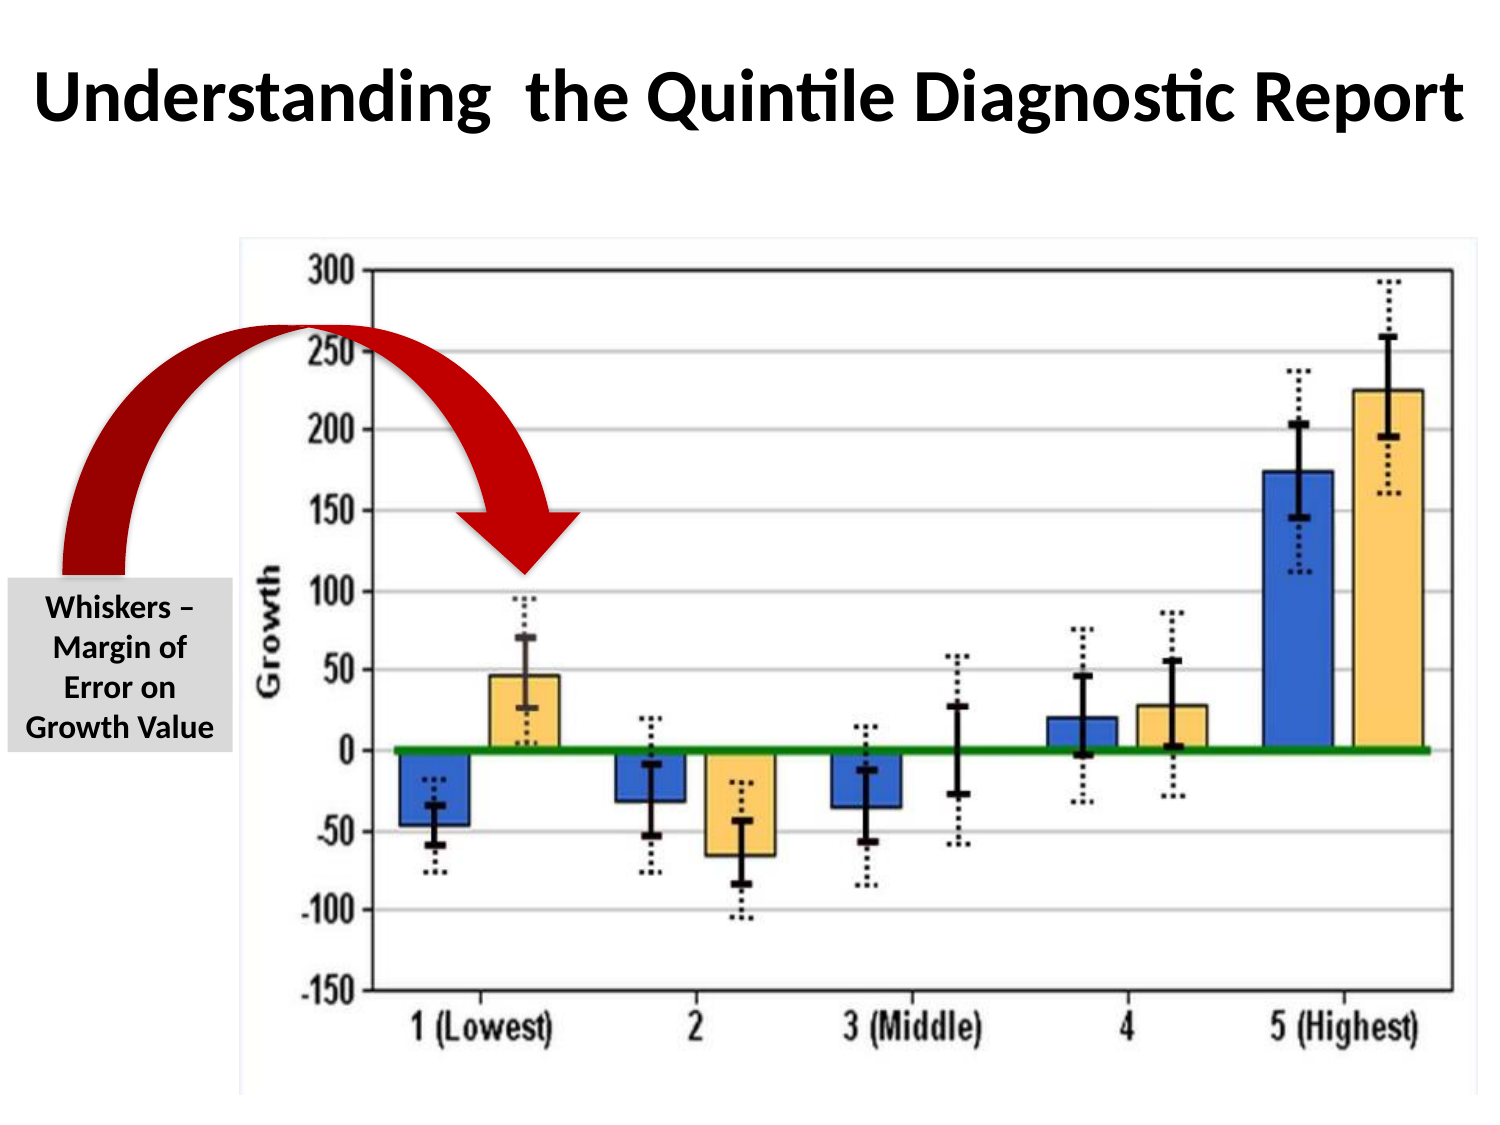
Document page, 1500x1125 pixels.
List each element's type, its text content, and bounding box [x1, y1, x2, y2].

title Understanding the Quintile Diagnostic Report [0, 8, 1500, 175]
picture [239, 237, 1479, 1095]
text_box Whiskers – Margin of Error on Growth Value [7, 577, 233, 753]
